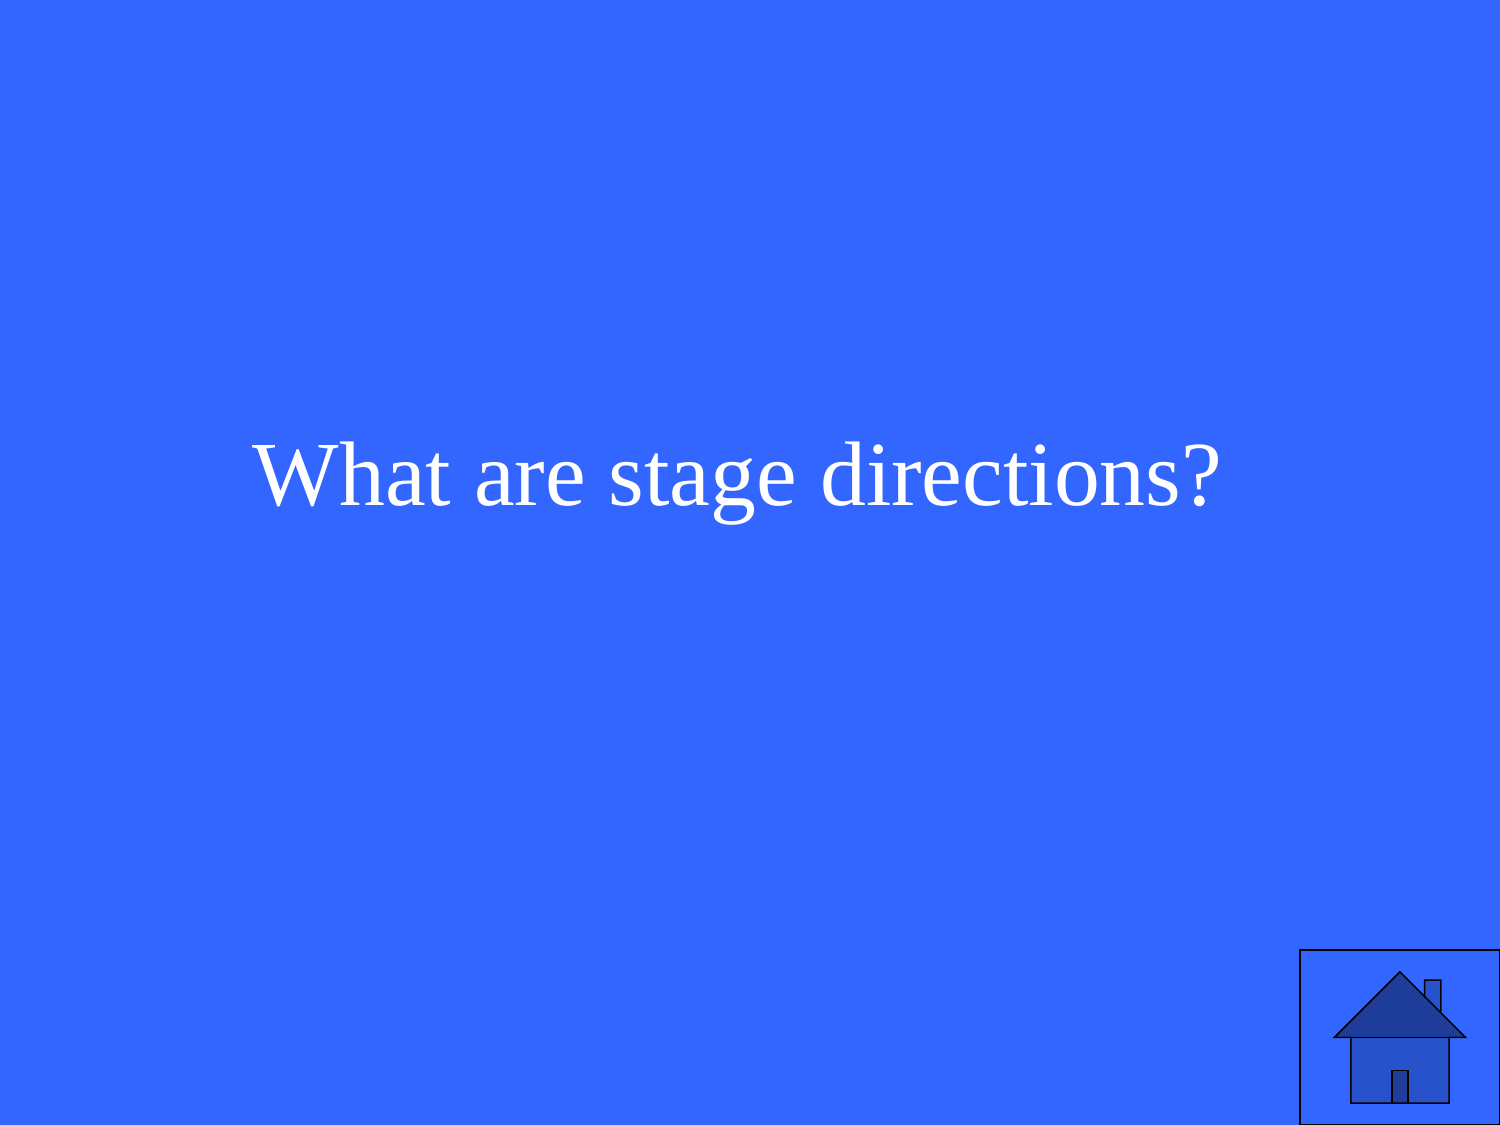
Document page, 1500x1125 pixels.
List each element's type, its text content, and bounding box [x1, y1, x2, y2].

title What are stage directions? [112, 374, 1388, 563]
text_box [1299, 950, 1500, 1125]
